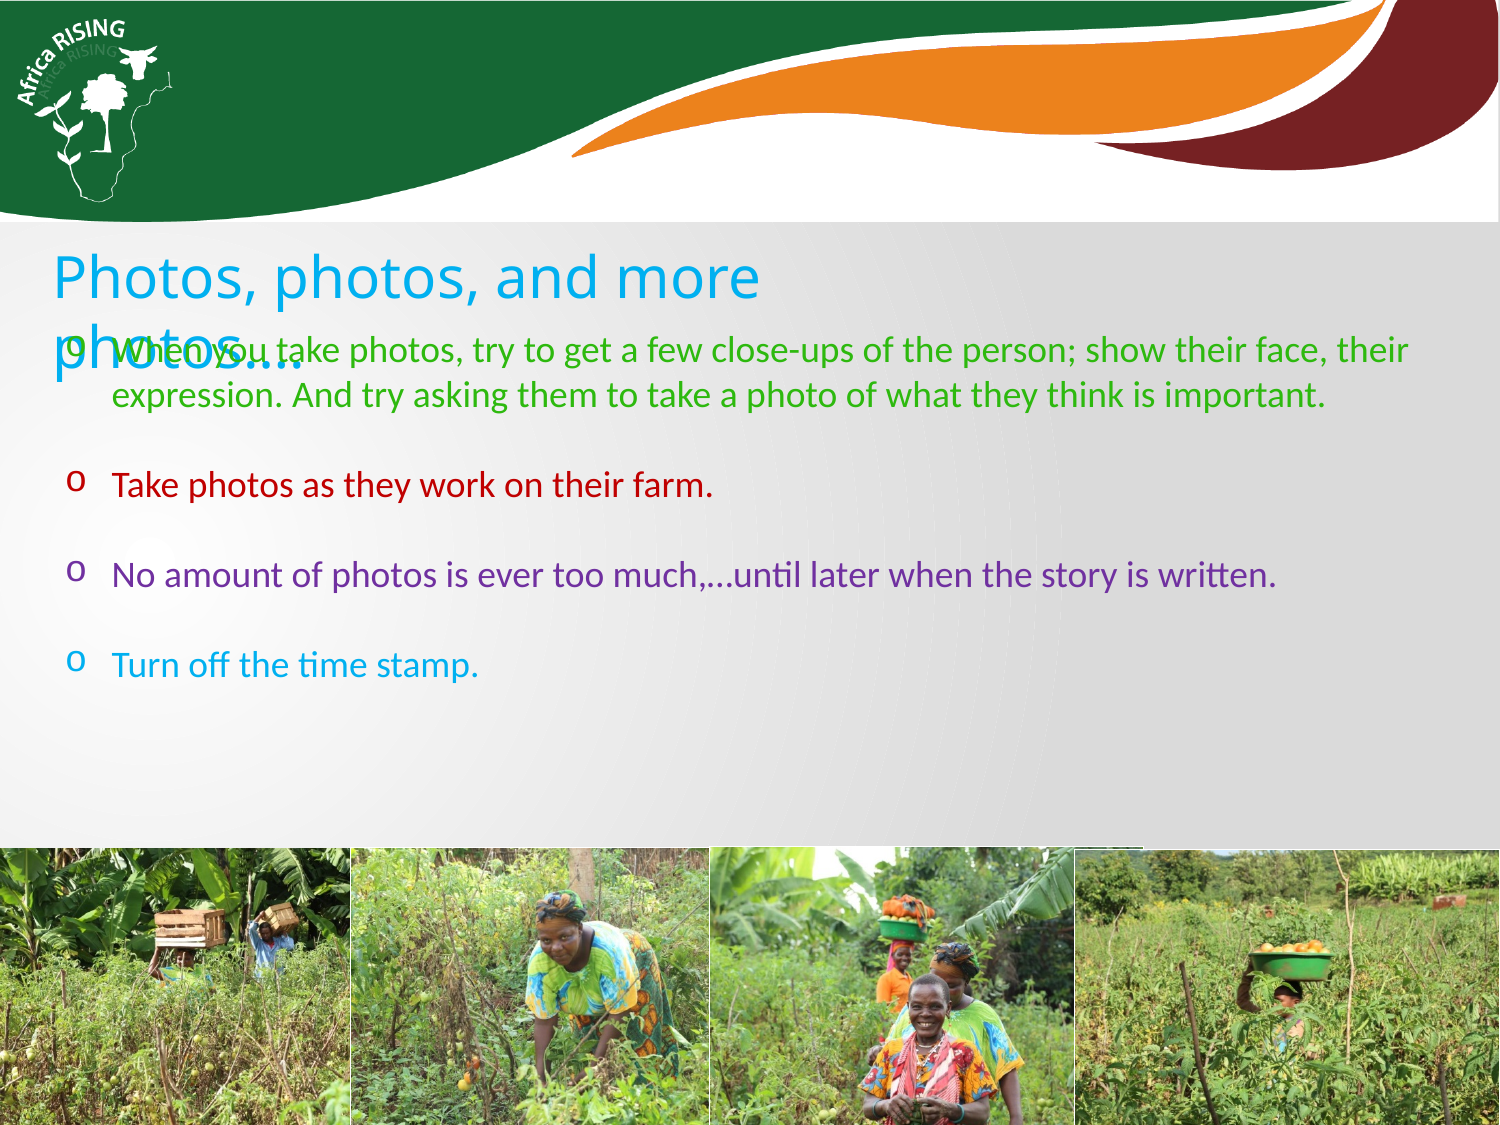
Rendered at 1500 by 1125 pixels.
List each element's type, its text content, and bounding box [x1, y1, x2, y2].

text_box Photos, photos, and more photos…. [37, 233, 1025, 388]
text_box When you take photos, try to get a few close-ups of the person; show their face, their expression. And try asking them to take a photo of what they think is important. Take photos as they work on their farm. No amount of photos is ever too much,…until later when the story is written. Turn off the time stamp. [50, 317, 1438, 737]
picture [0, 0, 1499, 222]
picture [0, 846, 1500, 1125]
